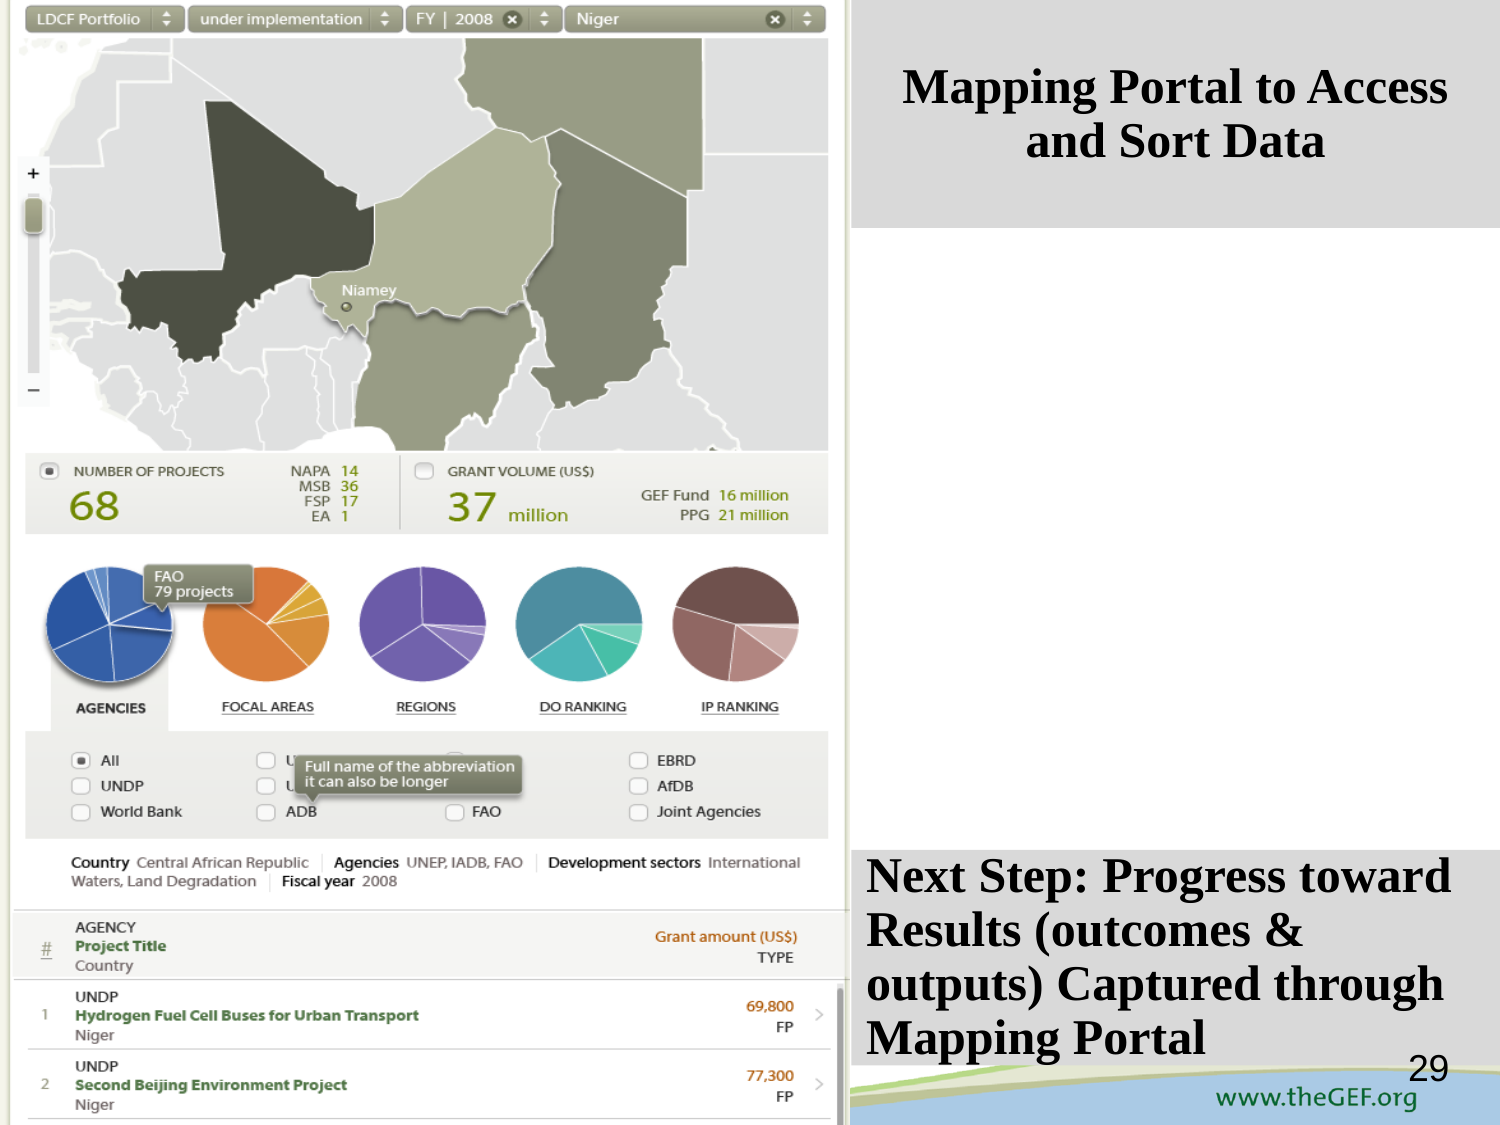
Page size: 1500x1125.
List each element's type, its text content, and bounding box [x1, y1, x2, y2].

text_box Next Step: Progress toward Results (outcomes & outputs) Captured through Mapping Portal [854, 848, 1500, 1067]
picture [0, 0, 1500, 1125]
slide_number 29 [1374, 1024, 1500, 1108]
text_box Mapping Portal to Access and Sort Data [854, 0, 1500, 230]
